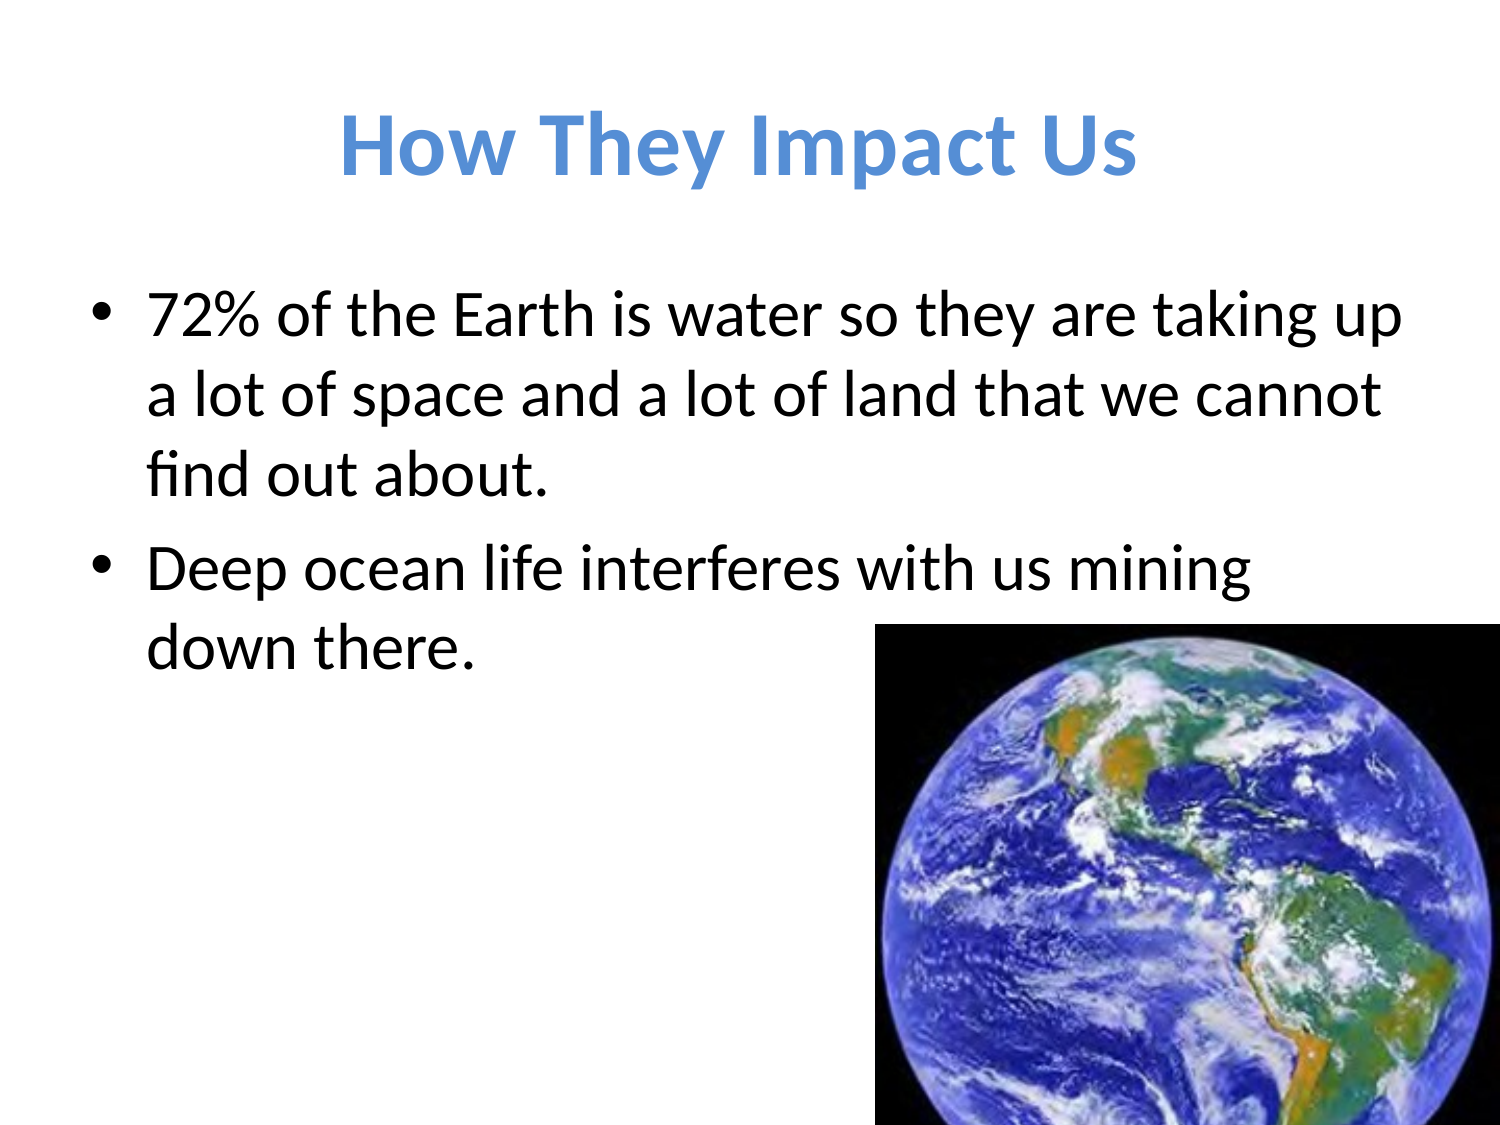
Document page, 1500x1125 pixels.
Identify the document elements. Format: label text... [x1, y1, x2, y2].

list 72% of the Earth is water so they are taking up a lot of space and a lot of land that we cannot find out about. Deep ocean life interferes with us mining down there. [75, 262, 1425, 1005]
picture [874, 624, 1500, 1125]
title How They Impact Us [75, 45, 1425, 233]
